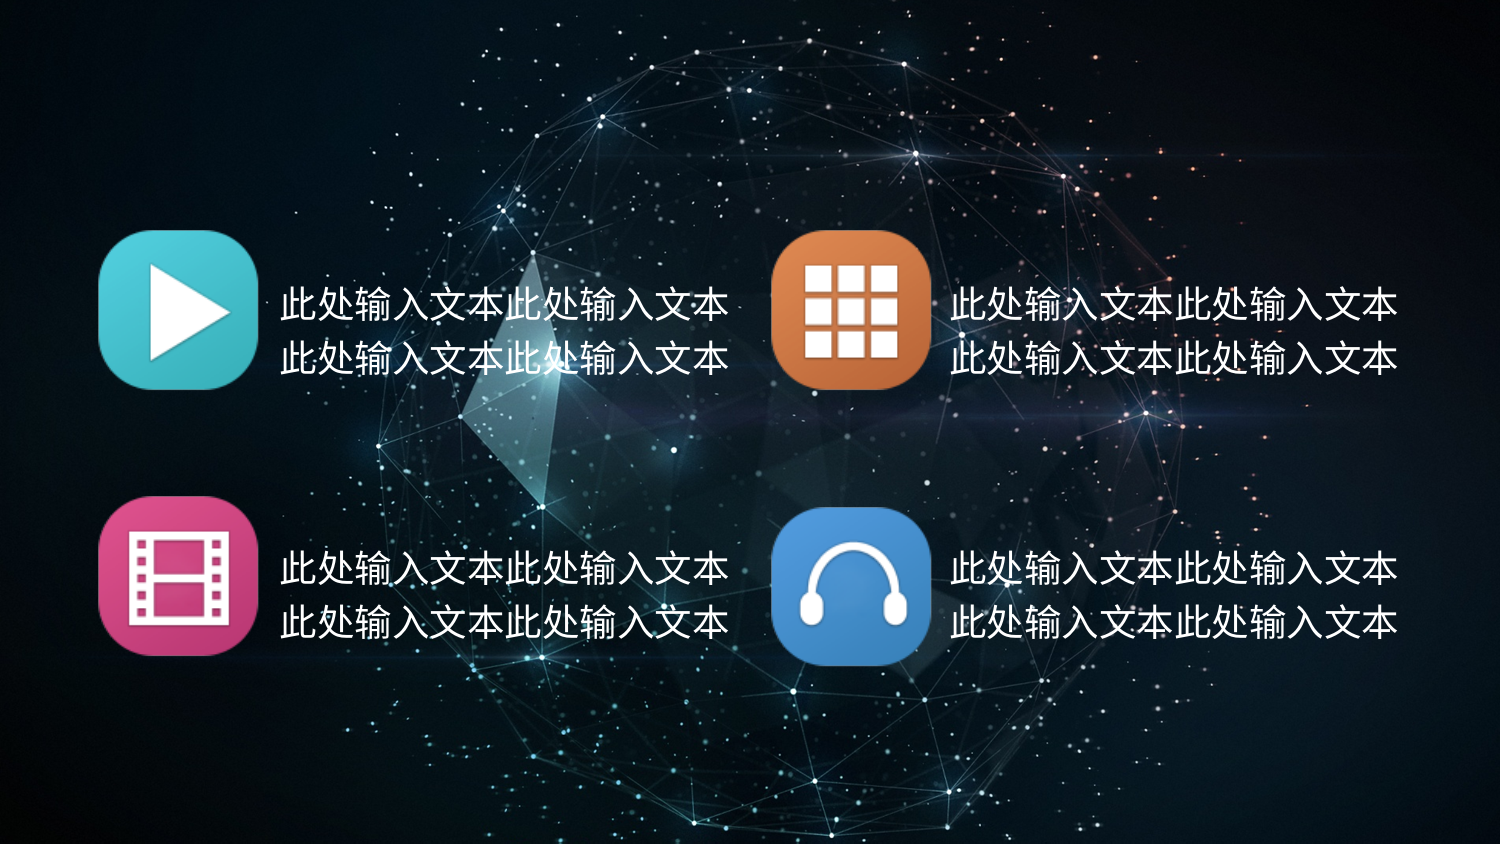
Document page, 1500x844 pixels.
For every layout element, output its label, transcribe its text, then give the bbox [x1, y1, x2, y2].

text_box 此处输入文本此处输入文本 此处输入文本此处输入文本 [268, 266, 747, 440]
picture [0, 0, 1500, 844]
text_box 此处输入文本此处输入文本 此处输入文本此处输入文本 [947, 530, 1417, 650]
text_box 此处输入文本此处输入文本 此处输入文本此处输入文本 [274, 530, 747, 650]
text_box 此处输入文本此处输入文本 此处输入文本此处输入文本 [947, 266, 1417, 386]
